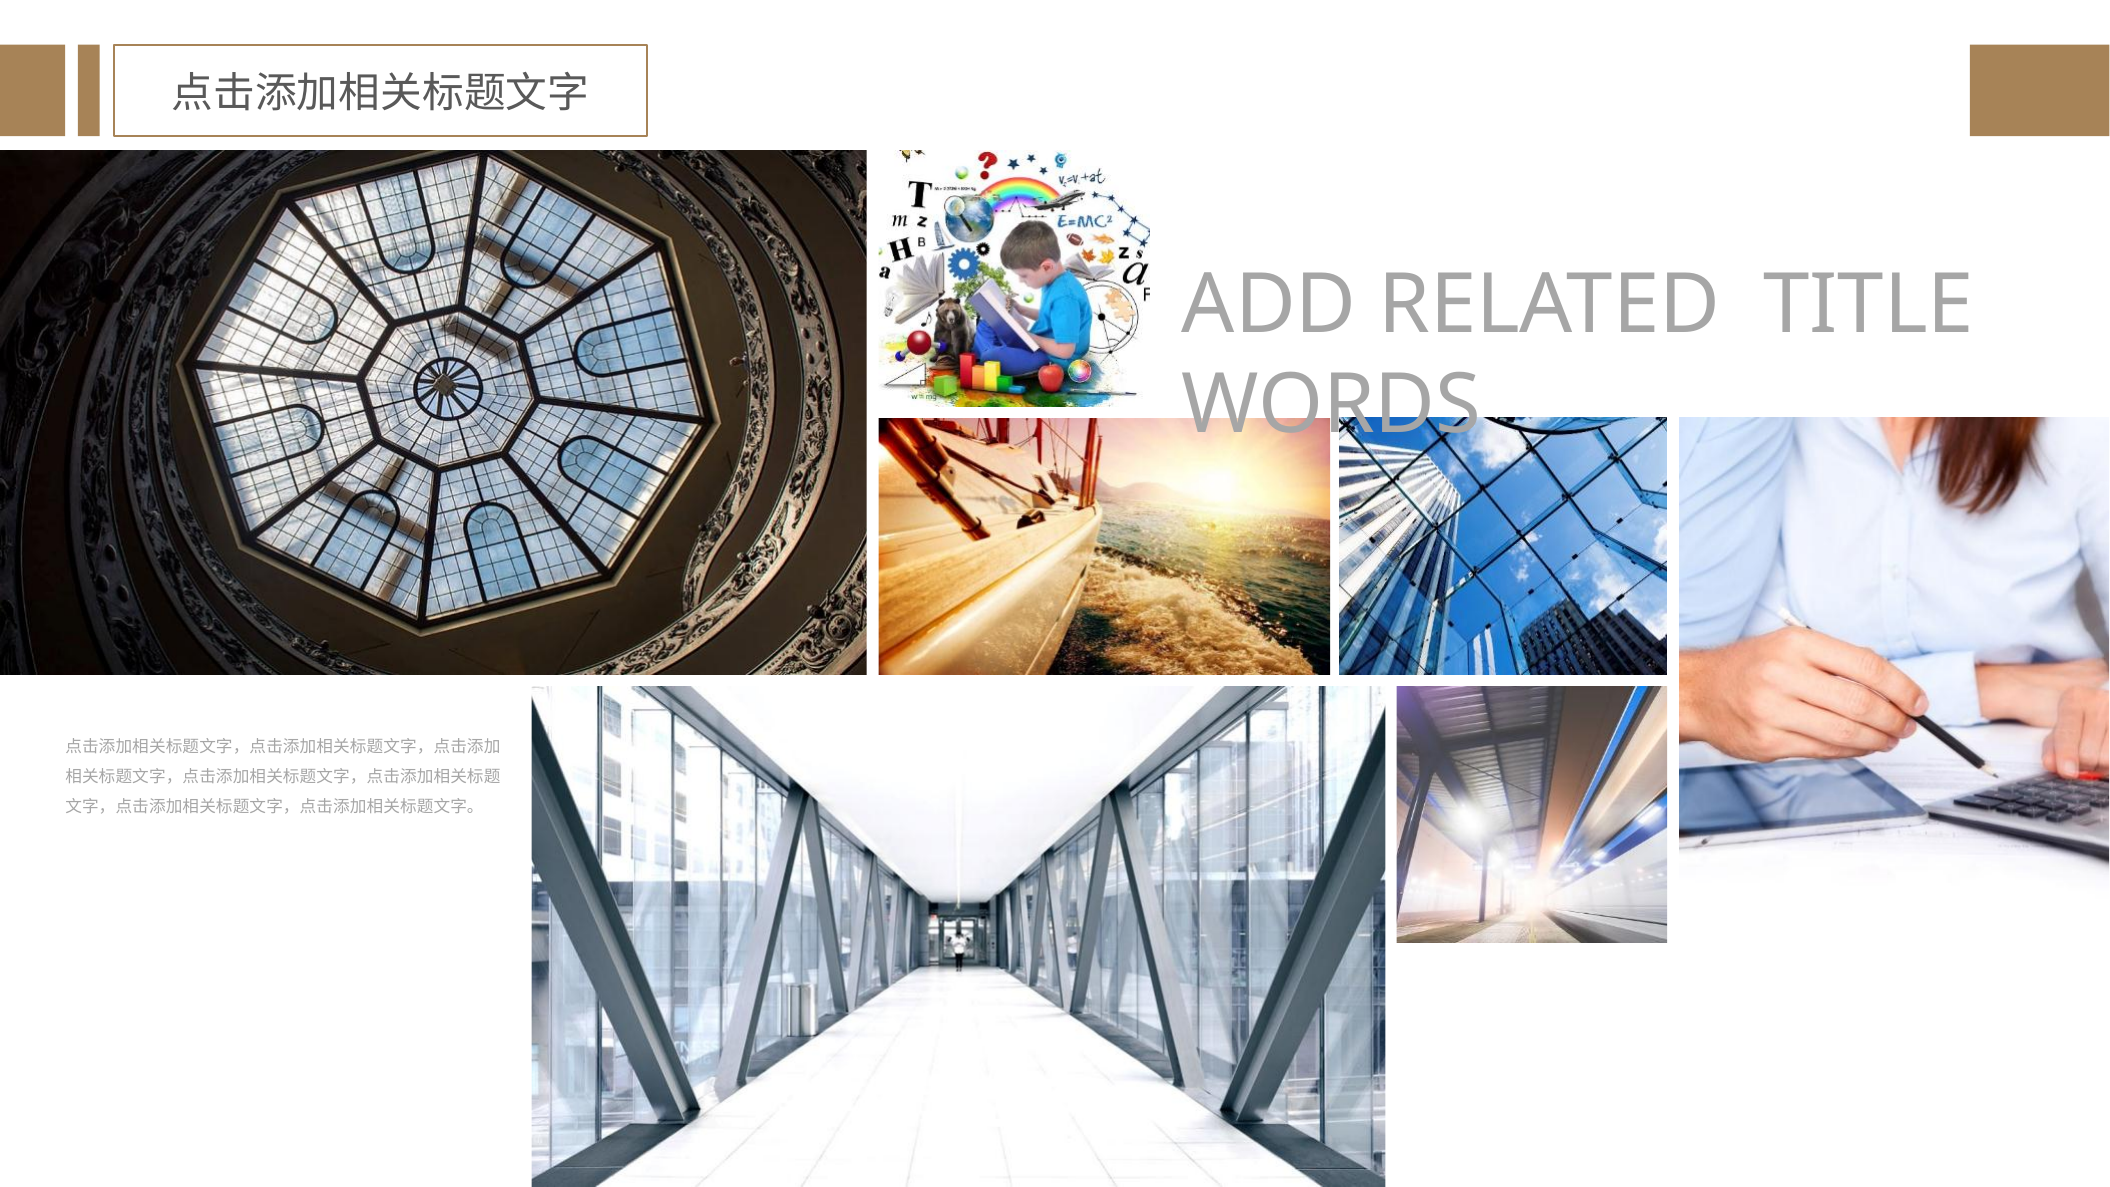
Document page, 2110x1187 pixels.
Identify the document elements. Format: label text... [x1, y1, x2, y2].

text_box 点击添加相关标题文字 [135, 44, 625, 137]
text_box 点击添加相关标题文字，点击添加相关标题文字，点击添加相关标题文字，点击添加相关标题文字，点击添加相关标题文字，点击添加相关标题文字，点击添加相关标题文字。 [50, 718, 517, 824]
text_box [878, 150, 1150, 407]
text_box [1339, 457, 1667, 675]
text_box [1396, 686, 1668, 943]
text_box [0, 150, 867, 675]
text_box [878, 418, 1331, 675]
text_box [531, 686, 1386, 1187]
text_box [1679, 457, 2110, 945]
text_box ADD RELATED TITLE WORDS [1167, 241, 2110, 457]
